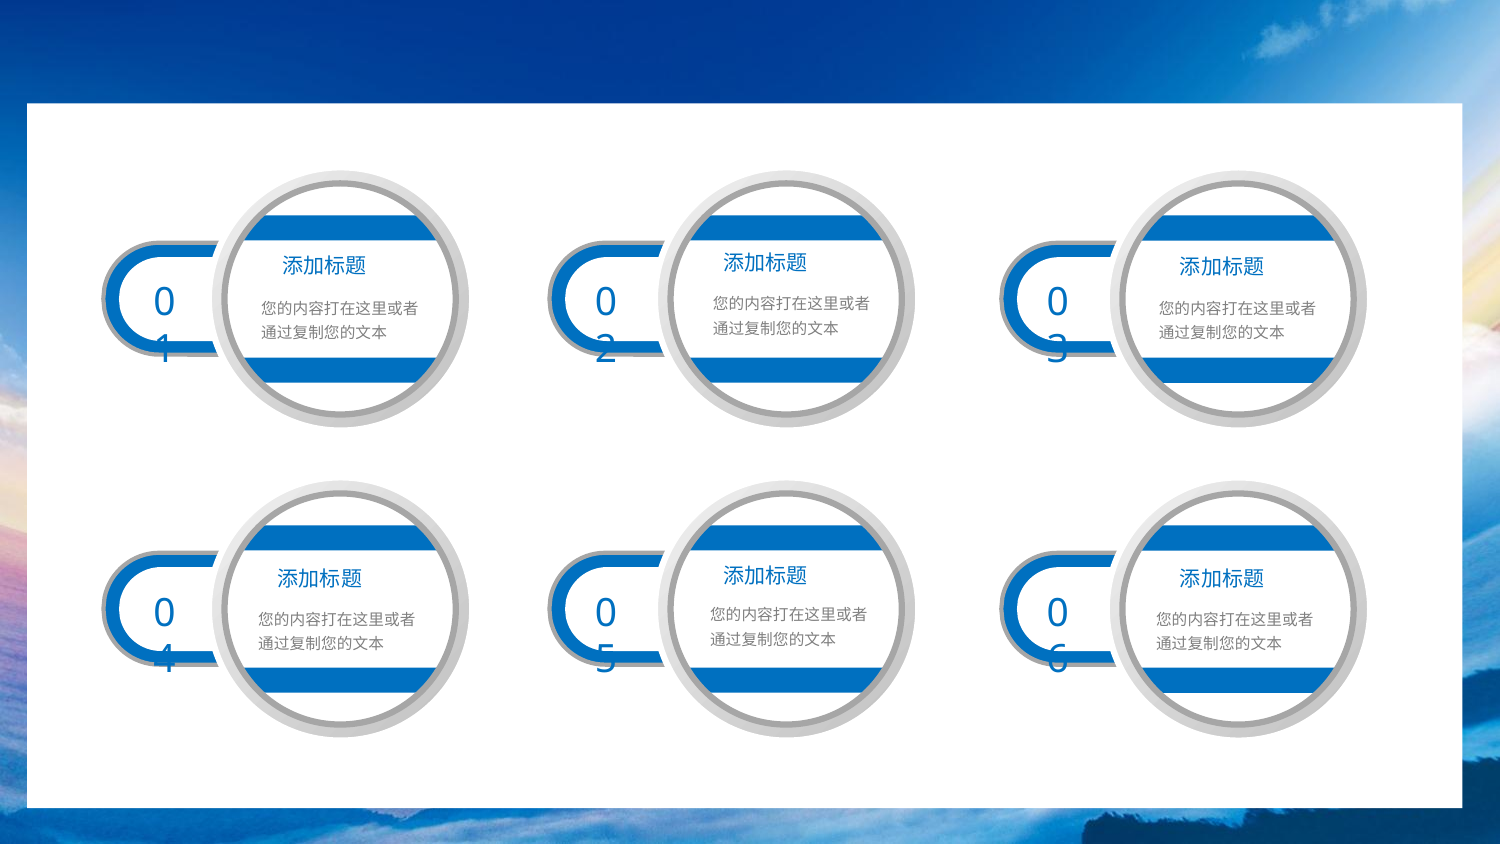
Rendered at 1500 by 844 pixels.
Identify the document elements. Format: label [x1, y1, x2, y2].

text_box [208, 477, 473, 741]
text_box [249, 557, 437, 658]
text_box [549, 552, 654, 665]
text_box [549, 242, 654, 355]
picture [0, 0, 1500, 844]
text_box [1001, 552, 1106, 665]
text_box [1147, 557, 1335, 658]
text_box [103, 552, 208, 690]
text_box [252, 245, 440, 347]
text_box [103, 242, 208, 380]
text_box [701, 555, 889, 653]
text_box [1106, 477, 1371, 741]
text_box [704, 242, 892, 343]
text_box [208, 167, 473, 431]
text_box [1001, 242, 1106, 355]
text_box [654, 477, 919, 741]
text_box [1106, 167, 1371, 431]
text_box [1150, 245, 1338, 347]
text_box [654, 167, 919, 431]
